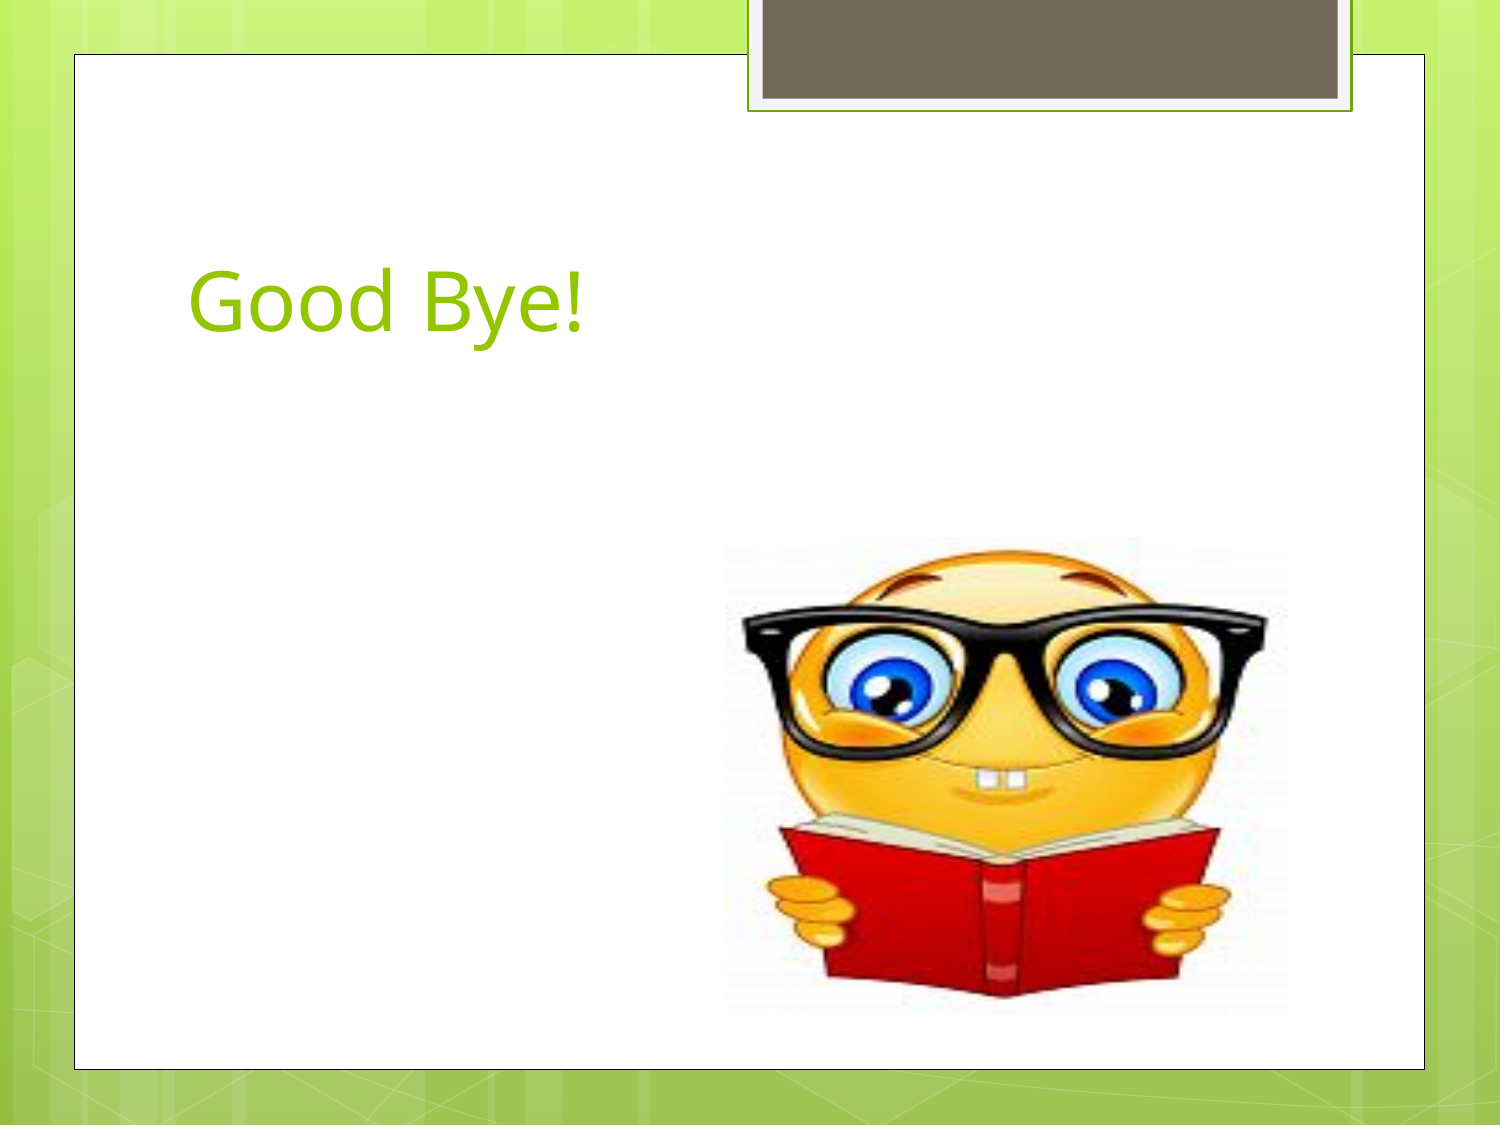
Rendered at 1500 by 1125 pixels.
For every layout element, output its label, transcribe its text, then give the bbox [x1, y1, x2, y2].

title Good Bye! [171, 168, 1324, 357]
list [724, 537, 1288, 1015]
